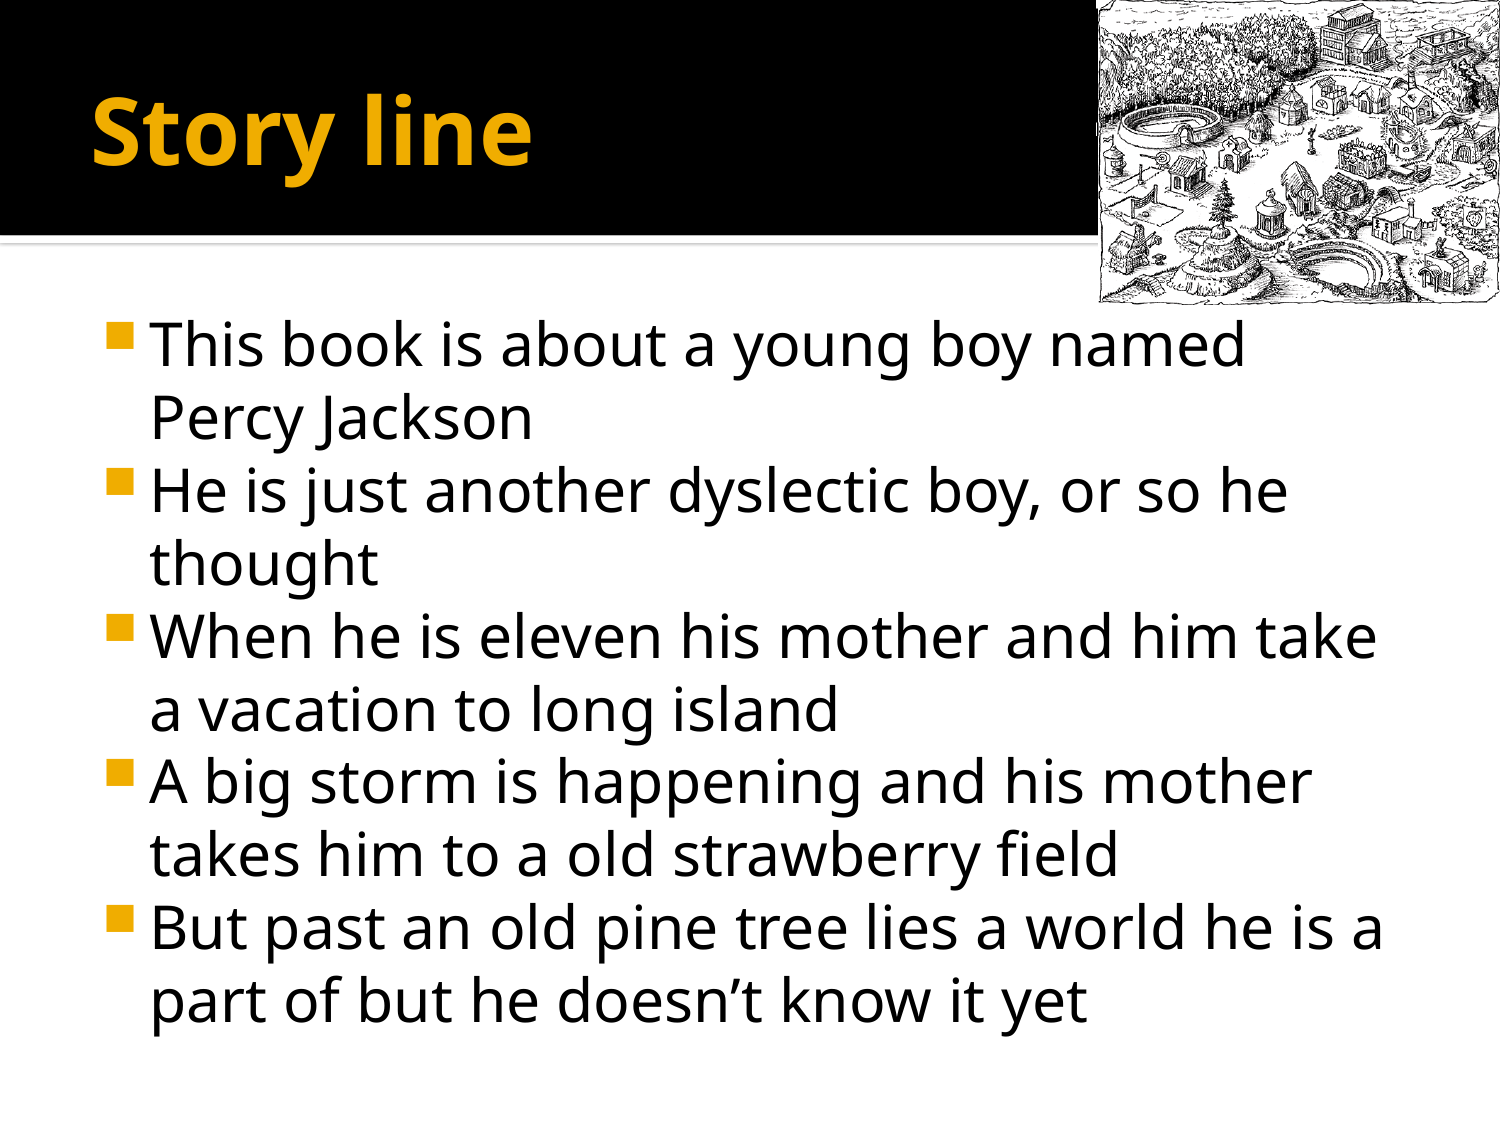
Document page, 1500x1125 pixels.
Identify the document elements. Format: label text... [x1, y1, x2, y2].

picture [1096, 0, 1500, 305]
title Story line [75, 25, 1090, 231]
list This book is about a young boy named Percy Jackson He is just another dyslectic boy, or so he thought When he is eleven his mother and him take a vacation to long island A big storm is happening and his mother takes him to a old strawberry field But past an old pine tree lies a world he is a part of but he doesn’t know it yet [75, 291, 1425, 1050]
